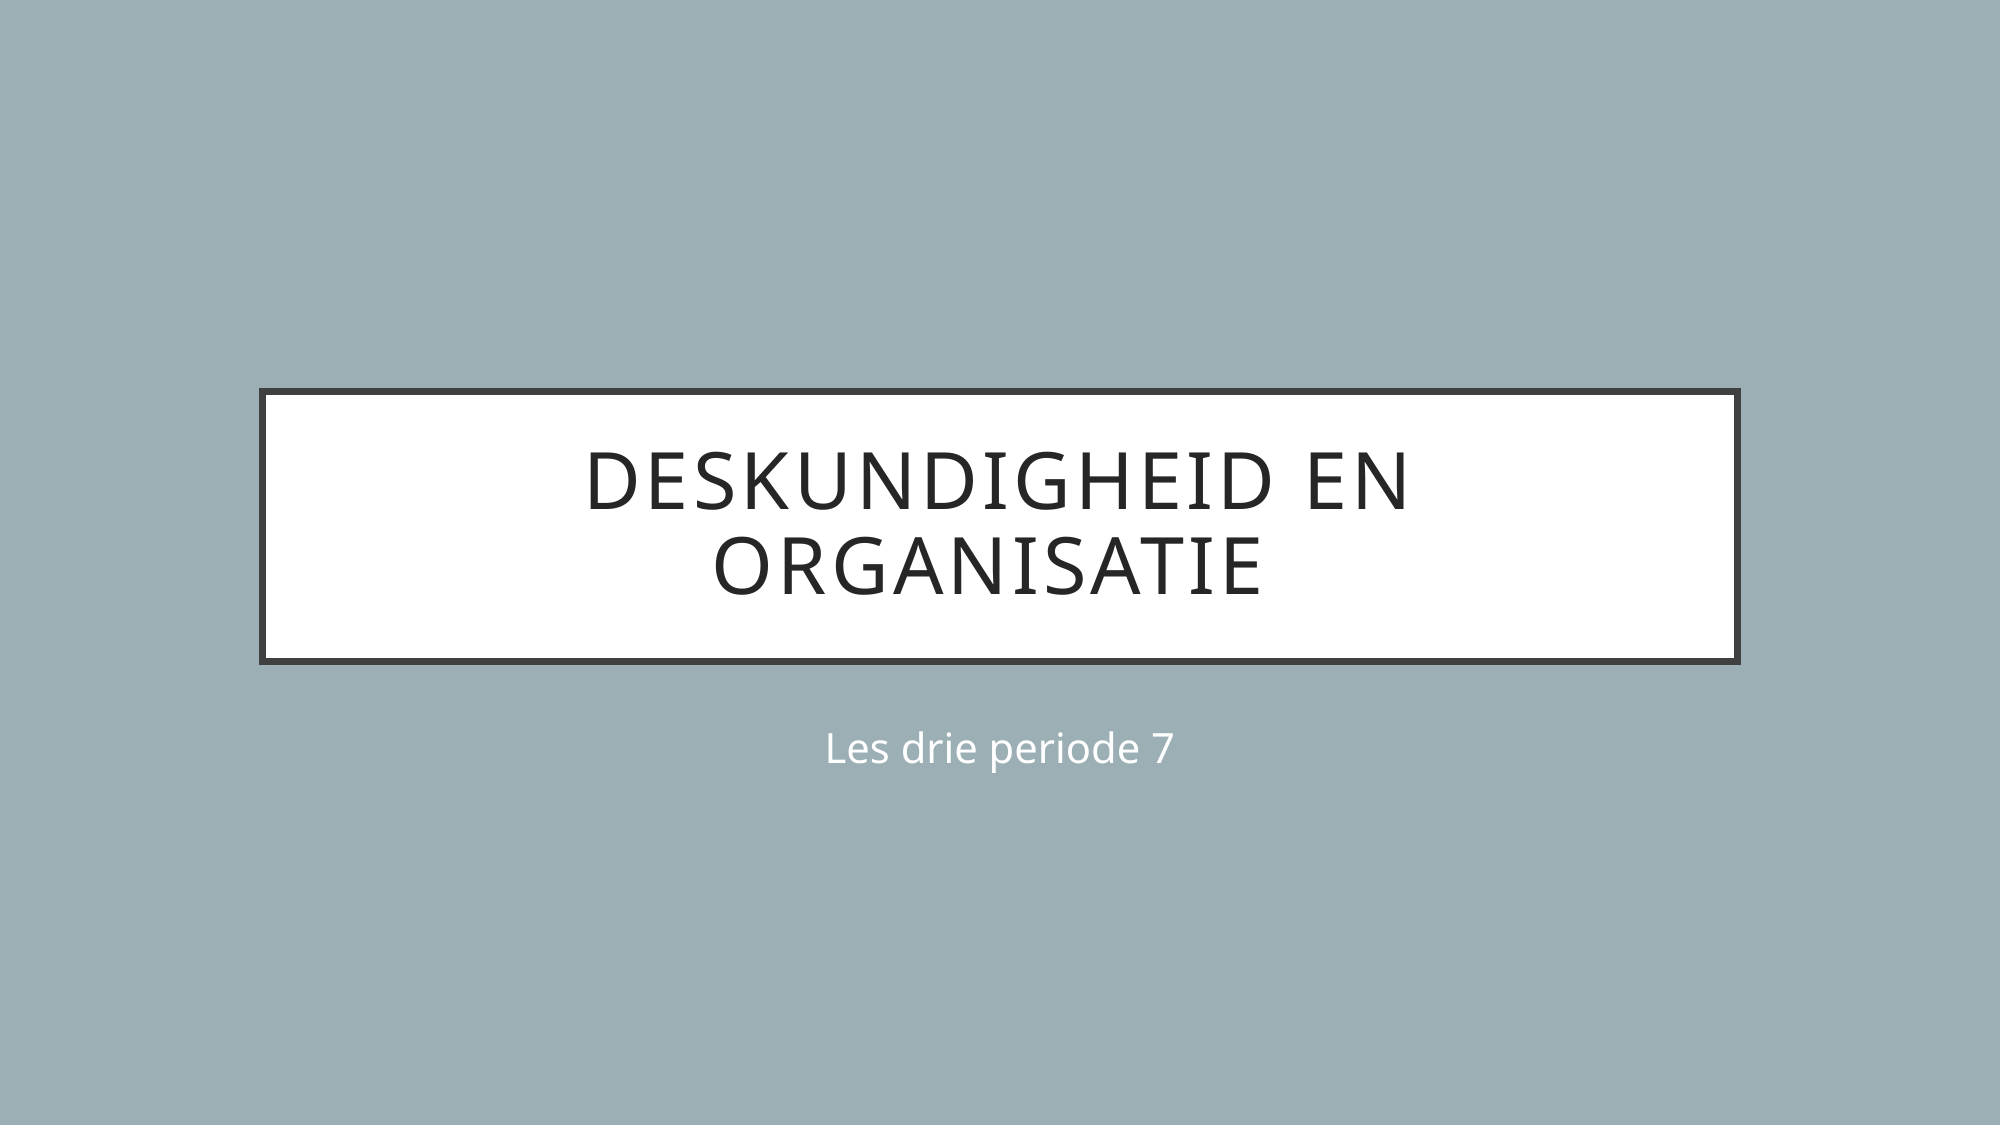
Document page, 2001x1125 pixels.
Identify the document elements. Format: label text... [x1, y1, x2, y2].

title Deskundigheid en organisatie [259, 388, 1741, 665]
subtitle Les drie periode 7 [442, 713, 1558, 918]
